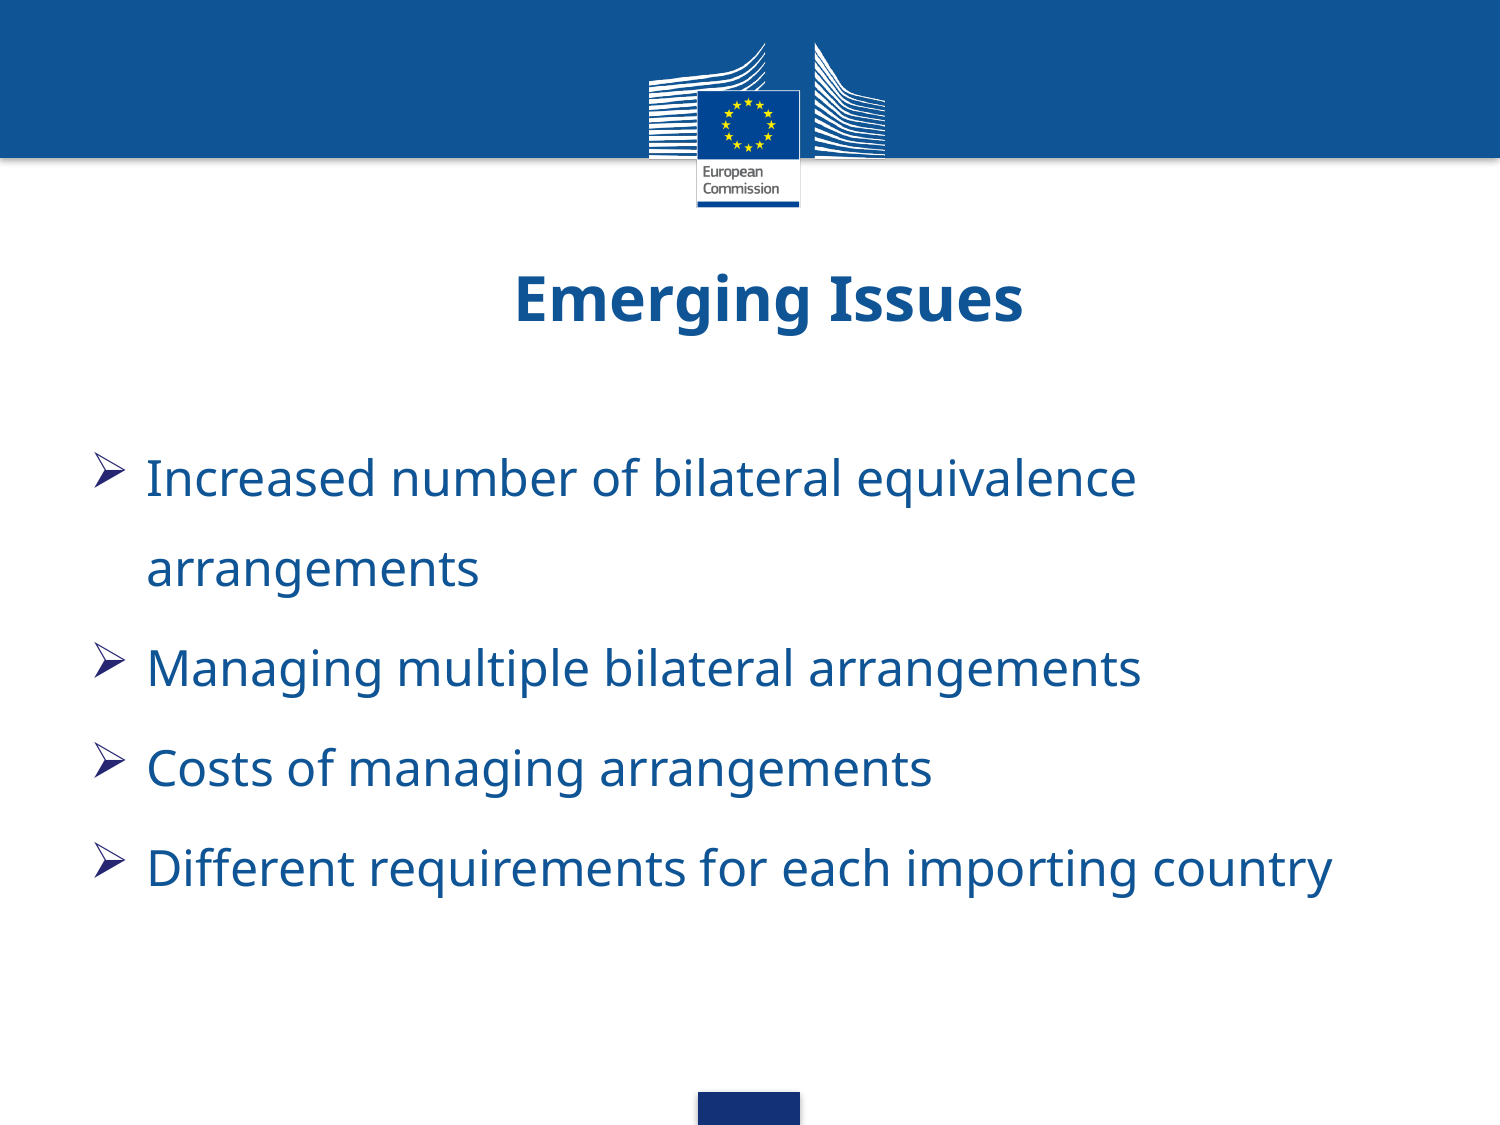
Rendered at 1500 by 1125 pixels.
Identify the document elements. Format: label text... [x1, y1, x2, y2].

list Increased number of bilateral equivalence arrangements Managing multiple bilateral arrangements Costs of managing arrangements Different requirements for each importing country [75, 408, 1425, 988]
title Emerging Issues [64, 219, 1415, 374]
picture [649, 42, 885, 208]
